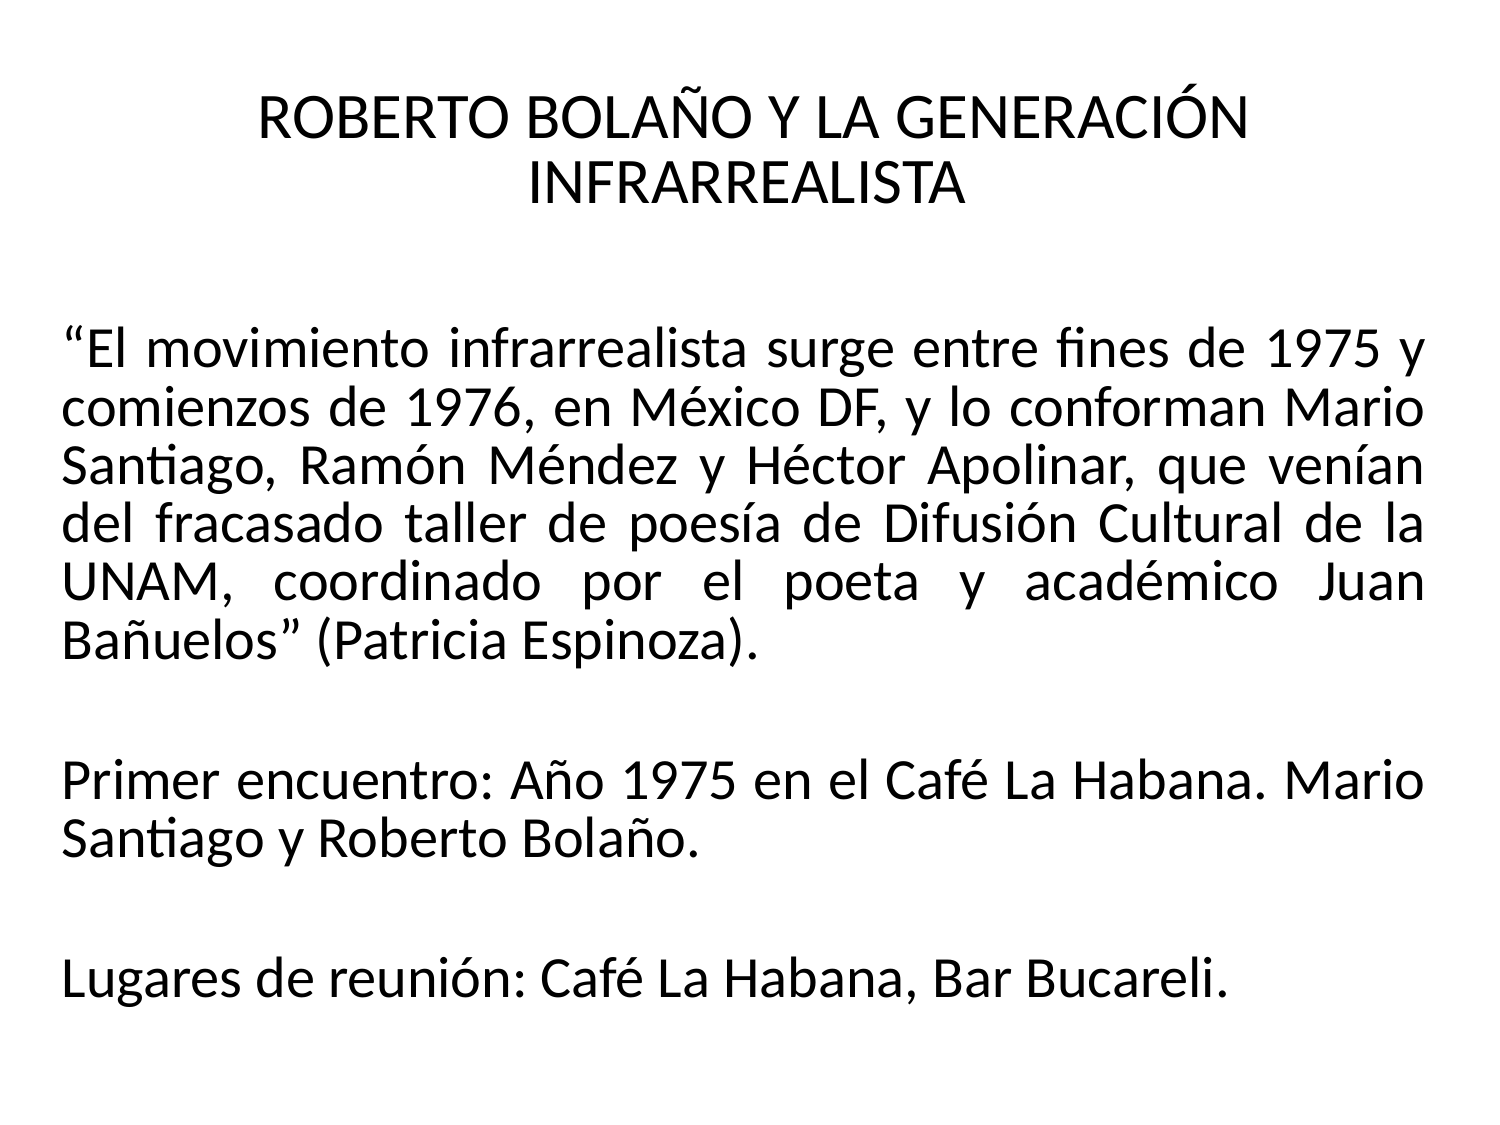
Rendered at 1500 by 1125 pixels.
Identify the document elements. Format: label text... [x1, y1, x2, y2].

title ROBERTO BOLAÑO Y LA GENERACIÓN INFRARREALISTA [117, 82, 1393, 293]
subtitle “El movimiento infrarrealista surge entre fines de 1975 y comienzos de 1976, en México DF, y lo conforman Mario Santiago, Ramón Méndez y Héctor Apolinar, que venían del fracasado taller de poesía de Difusión Cultural de la UNAM, coordinado por el poeta y académico Juan Bañuelos” (Patricia Espinoza). Primer encuentro: Año 1975 en el Café La Habana. Mario Santiago y Roberto Bolaño. Lugares de reunión: Café La Habana, Bar Bucareli. [46, 316, 1442, 1067]
